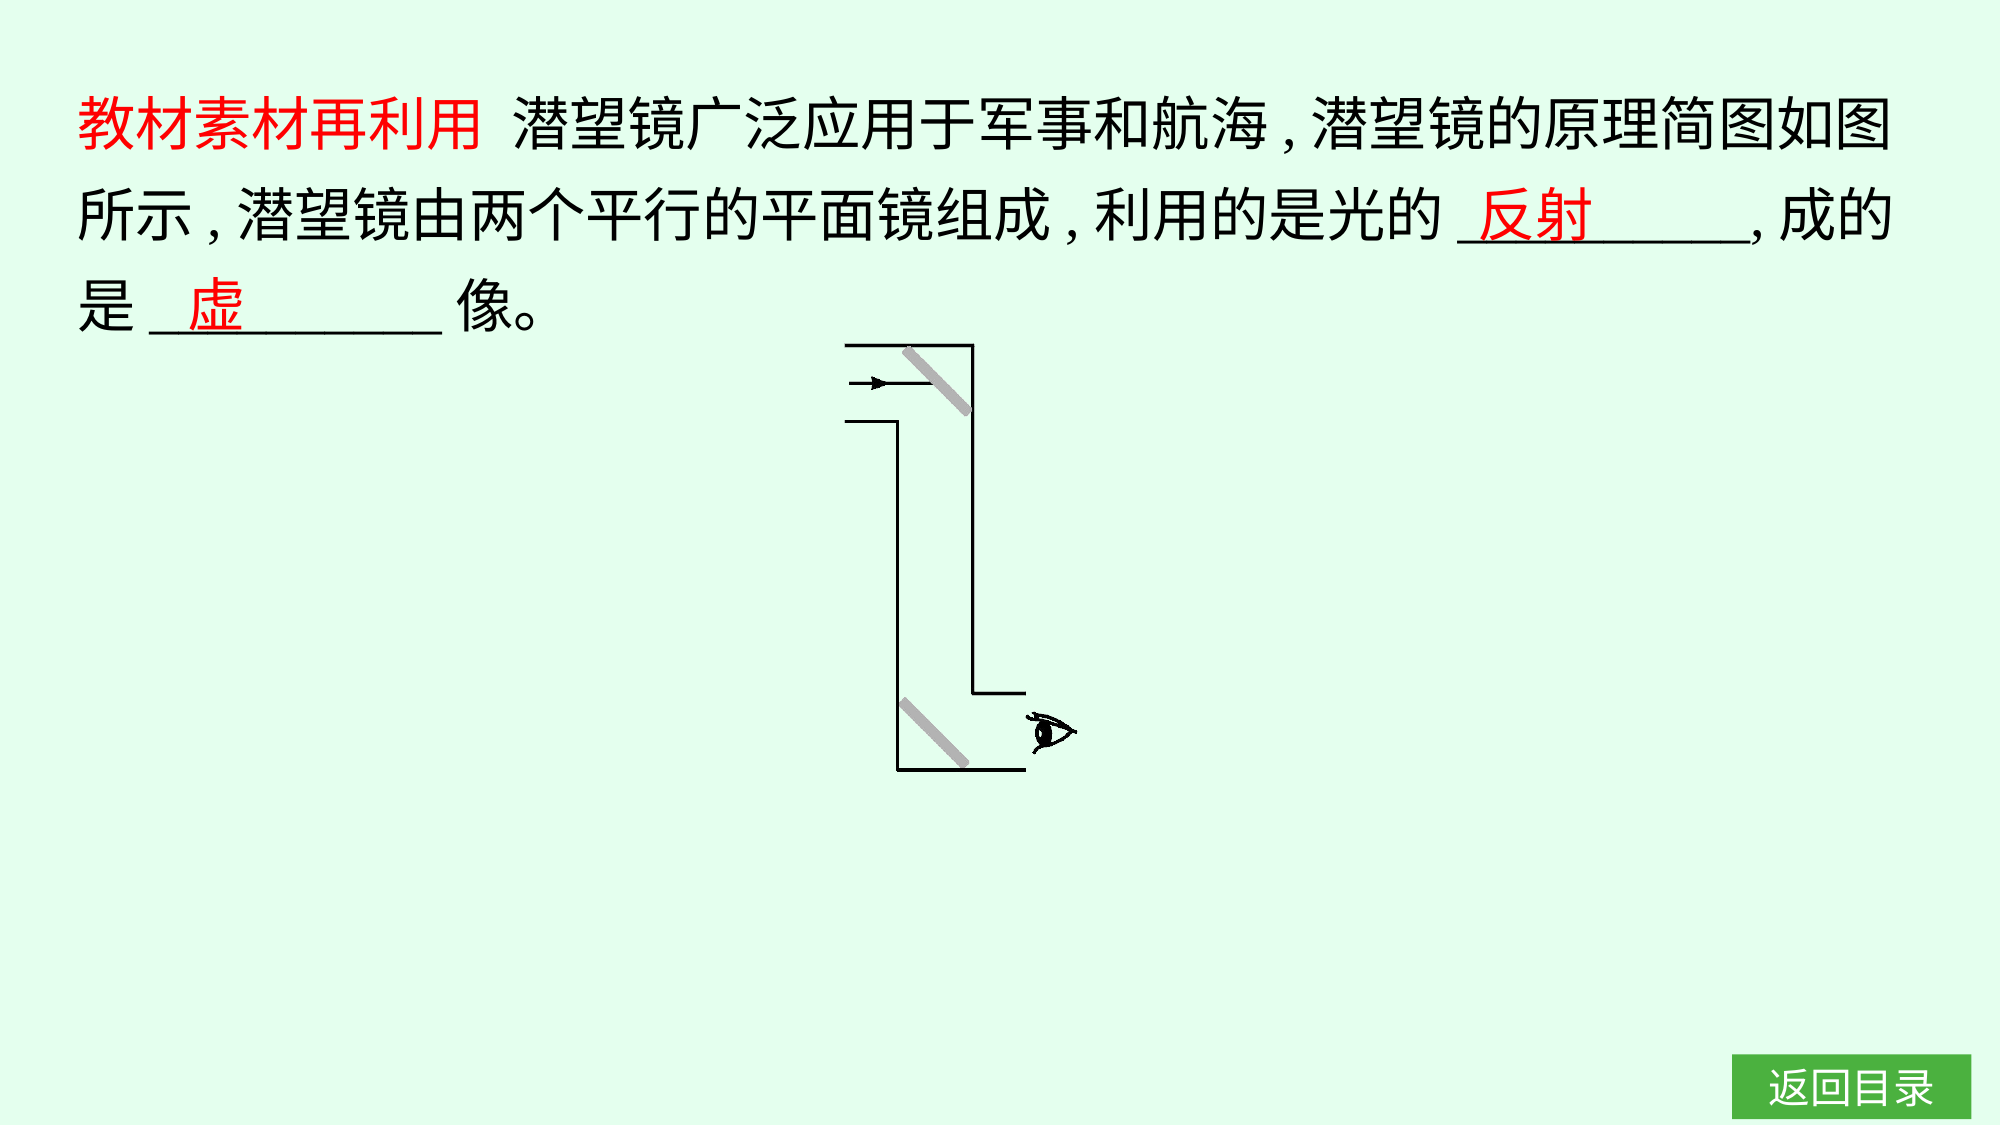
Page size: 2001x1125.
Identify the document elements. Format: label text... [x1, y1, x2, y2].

text_box 反射 [1462, 149, 1622, 256]
picture [841, 339, 1079, 774]
text_box 虚 [172, 239, 274, 346]
text_box 教材素材再利用 潜望镜广泛应用于军事和航海,潜望镜的原理简图如图所示,潜望镜由两个平行的平面镜组成,利用的是光的__________,成的是__________像。 [62, 58, 1938, 347]
